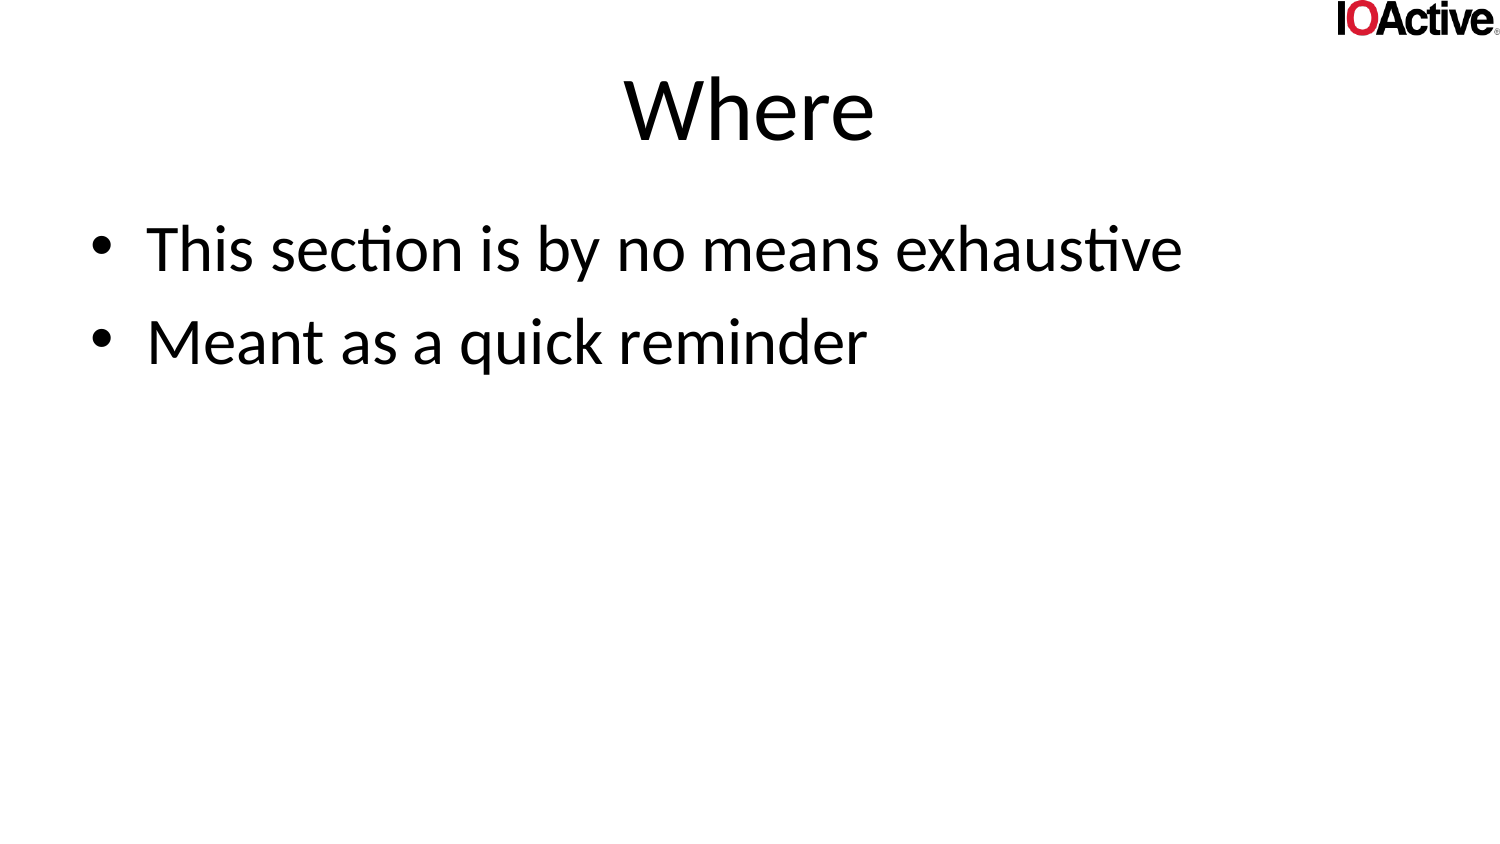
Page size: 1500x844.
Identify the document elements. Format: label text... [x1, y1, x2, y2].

list This section is by no means exhaustive Meant as a quick reminder [75, 196, 1425, 754]
title Where [75, 33, 1425, 175]
picture [1337, 0, 1500, 36]
